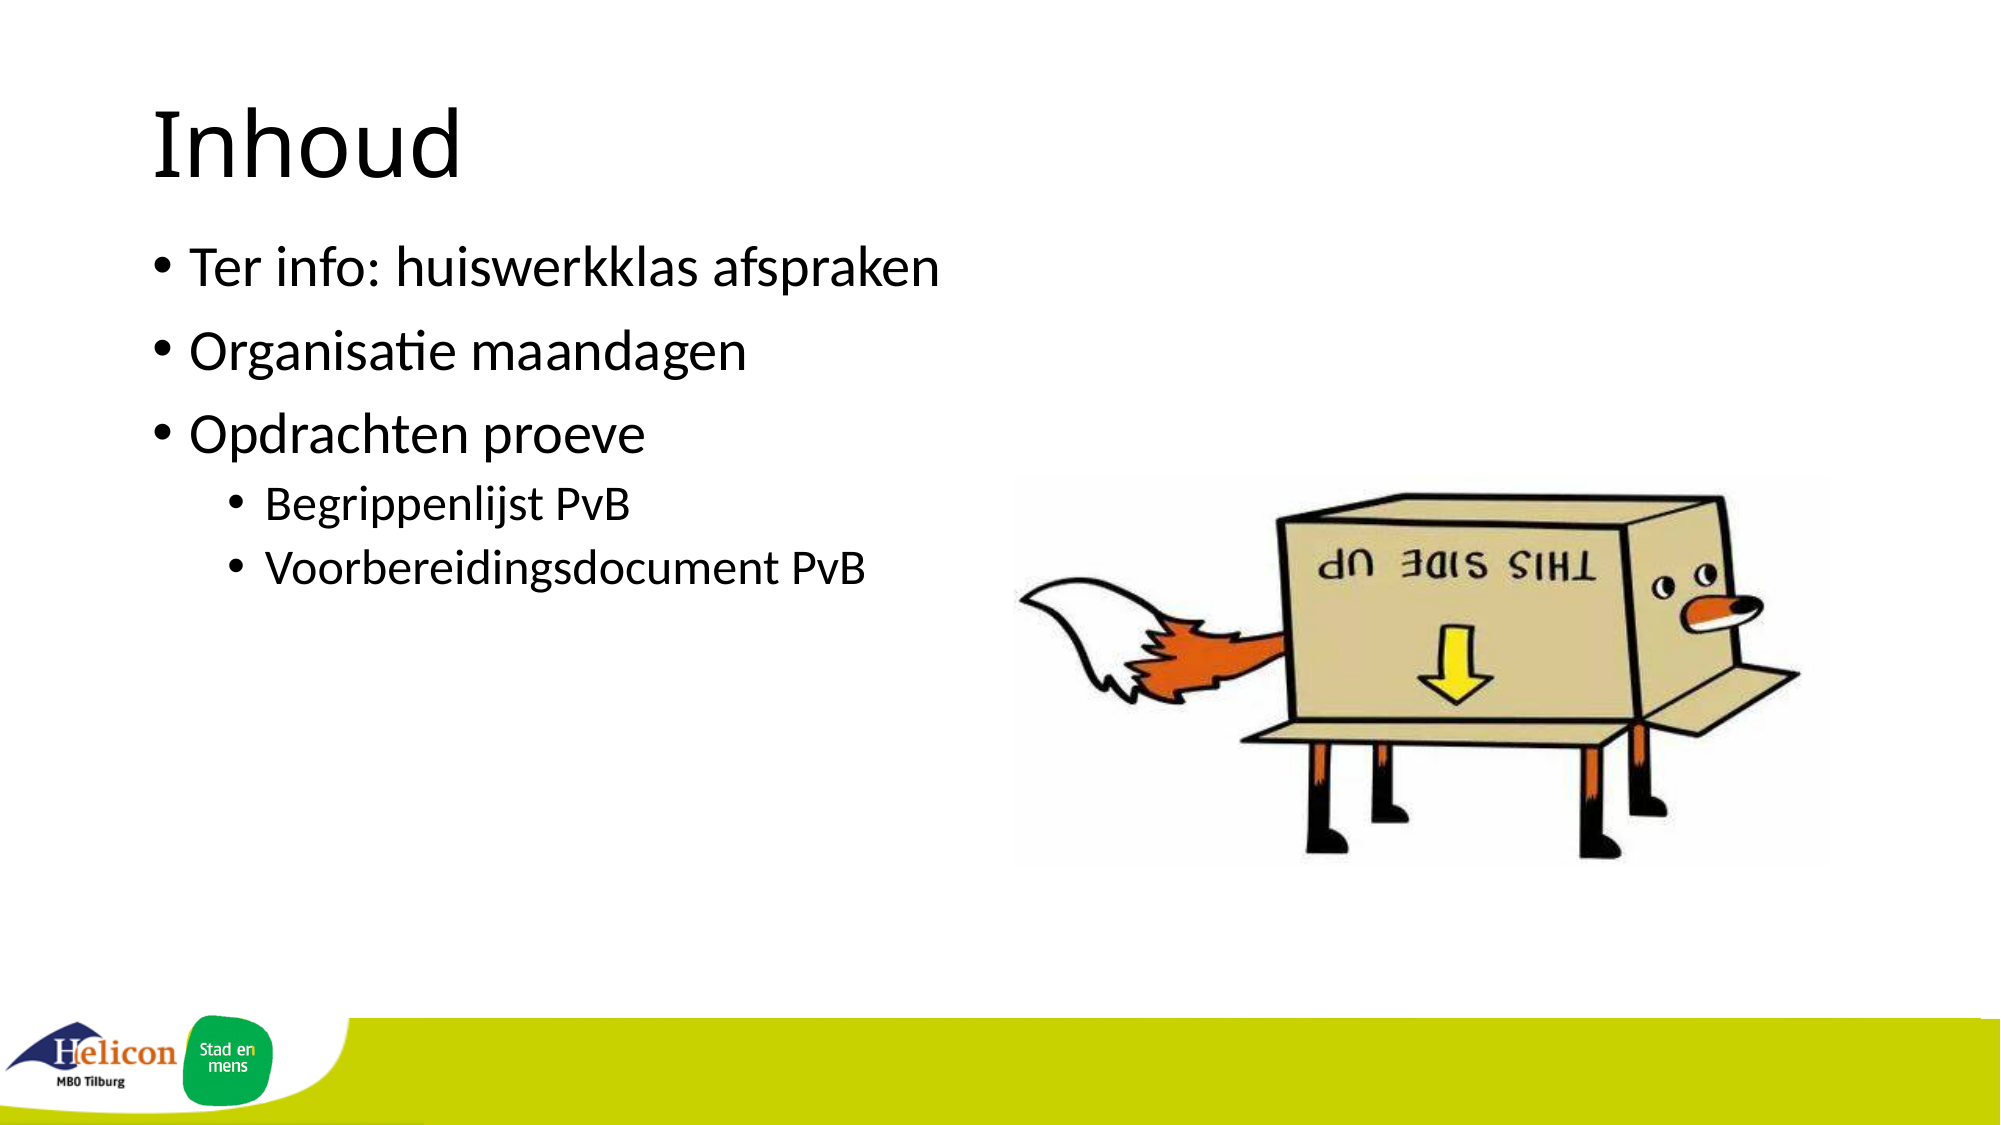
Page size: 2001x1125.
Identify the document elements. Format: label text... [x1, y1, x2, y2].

list Ter info: huiswerkklas afspraken Organisatie maandagen Opdrachten proeve Begrippenlijst PvB Voorbereidingsdocument PvB [137, 228, 1863, 978]
picture [1013, 476, 1830, 866]
title Inhoud [137, 38, 1863, 228]
picture [0, 1013, 424, 1125]
